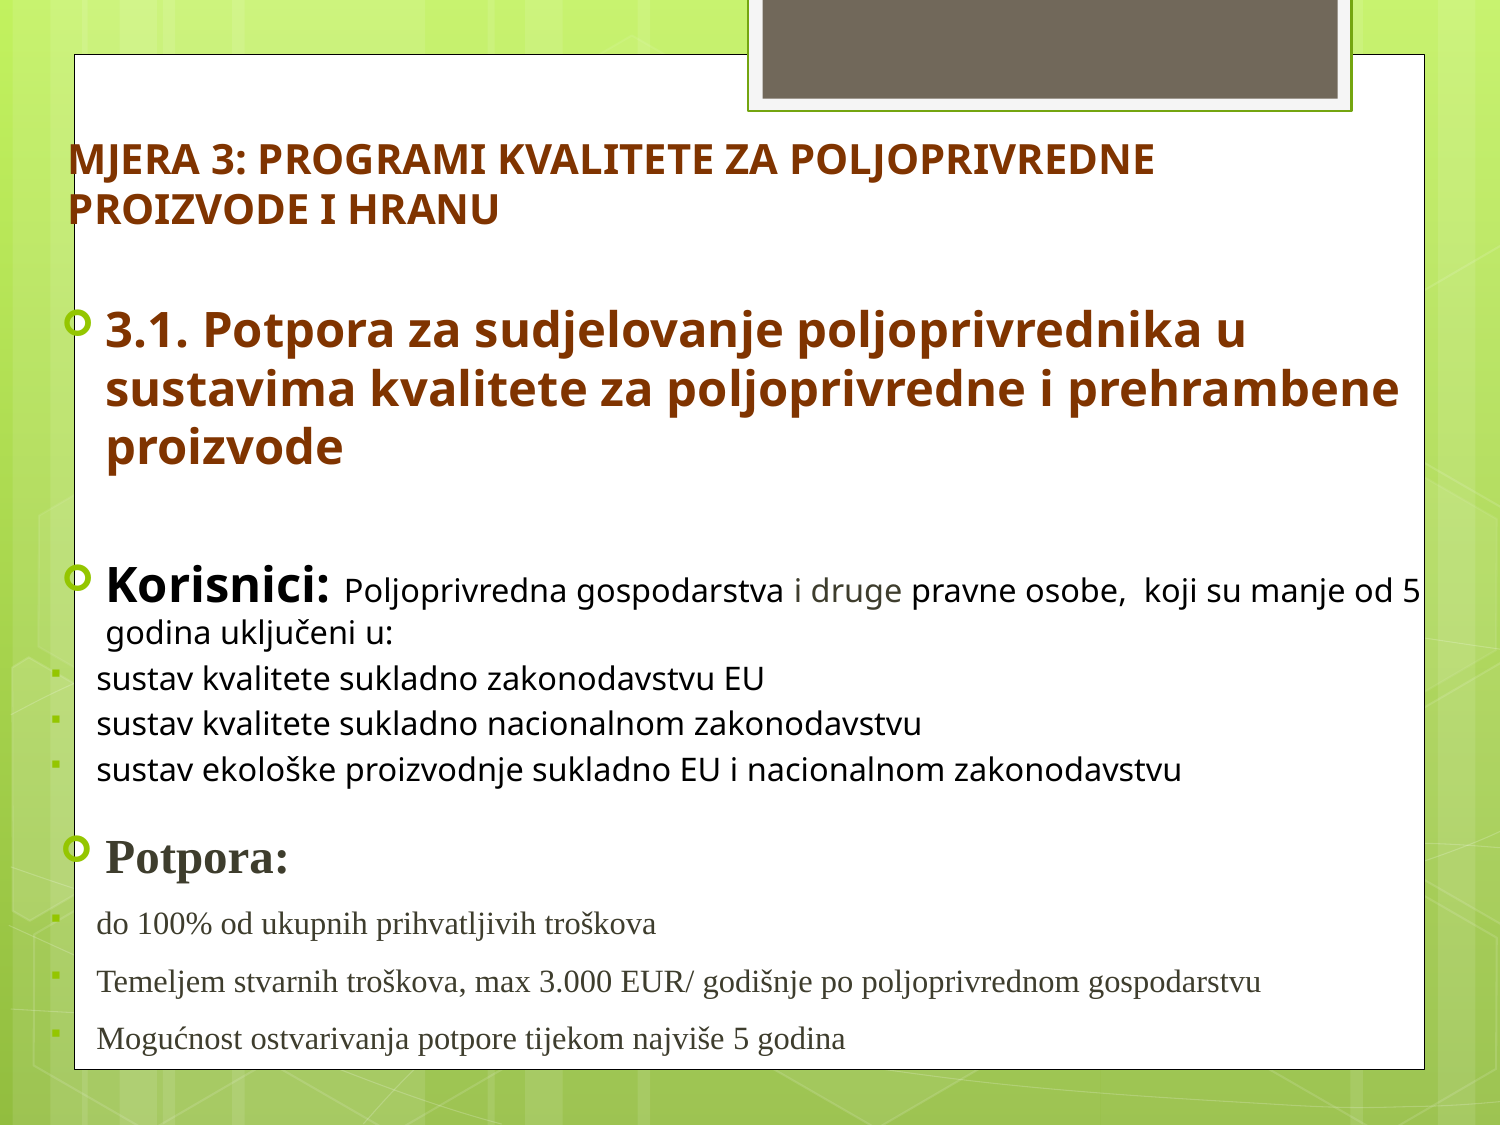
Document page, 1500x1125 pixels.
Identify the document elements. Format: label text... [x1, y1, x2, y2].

list 3.1. Potpora za sudjelovanje poljoprivrednika u sustavima kvalitete za poljoprivredne i prehrambene proizvode Korisnici: Poljoprivredna gospodarstva i druge pravne osobe, koji su manje od 5 godina uključeni u: sustav kvalitete sukladno zakonodavstvu EU sustav kvalitete sukladno nacionalnom zakonodavstvu sustav ekološke proizvodnje sukladno EU i nacionalnom zakonodavstvu Potpora: do 100% od ukupnih prihvatljivih troškova Temeljem stvarnih troškova, max 3.000 EUR/ godišnje po poljoprivrednom gospodarstvu Mogućnost ostvarivanja potpore tijekom najviše 5 godina [35, 290, 1477, 1071]
text_box MJERA 3: PROGRAMI KVALITETE ZA POLJOPRIVREDNE PROIZVODE I HRANU [53, 125, 1459, 241]
